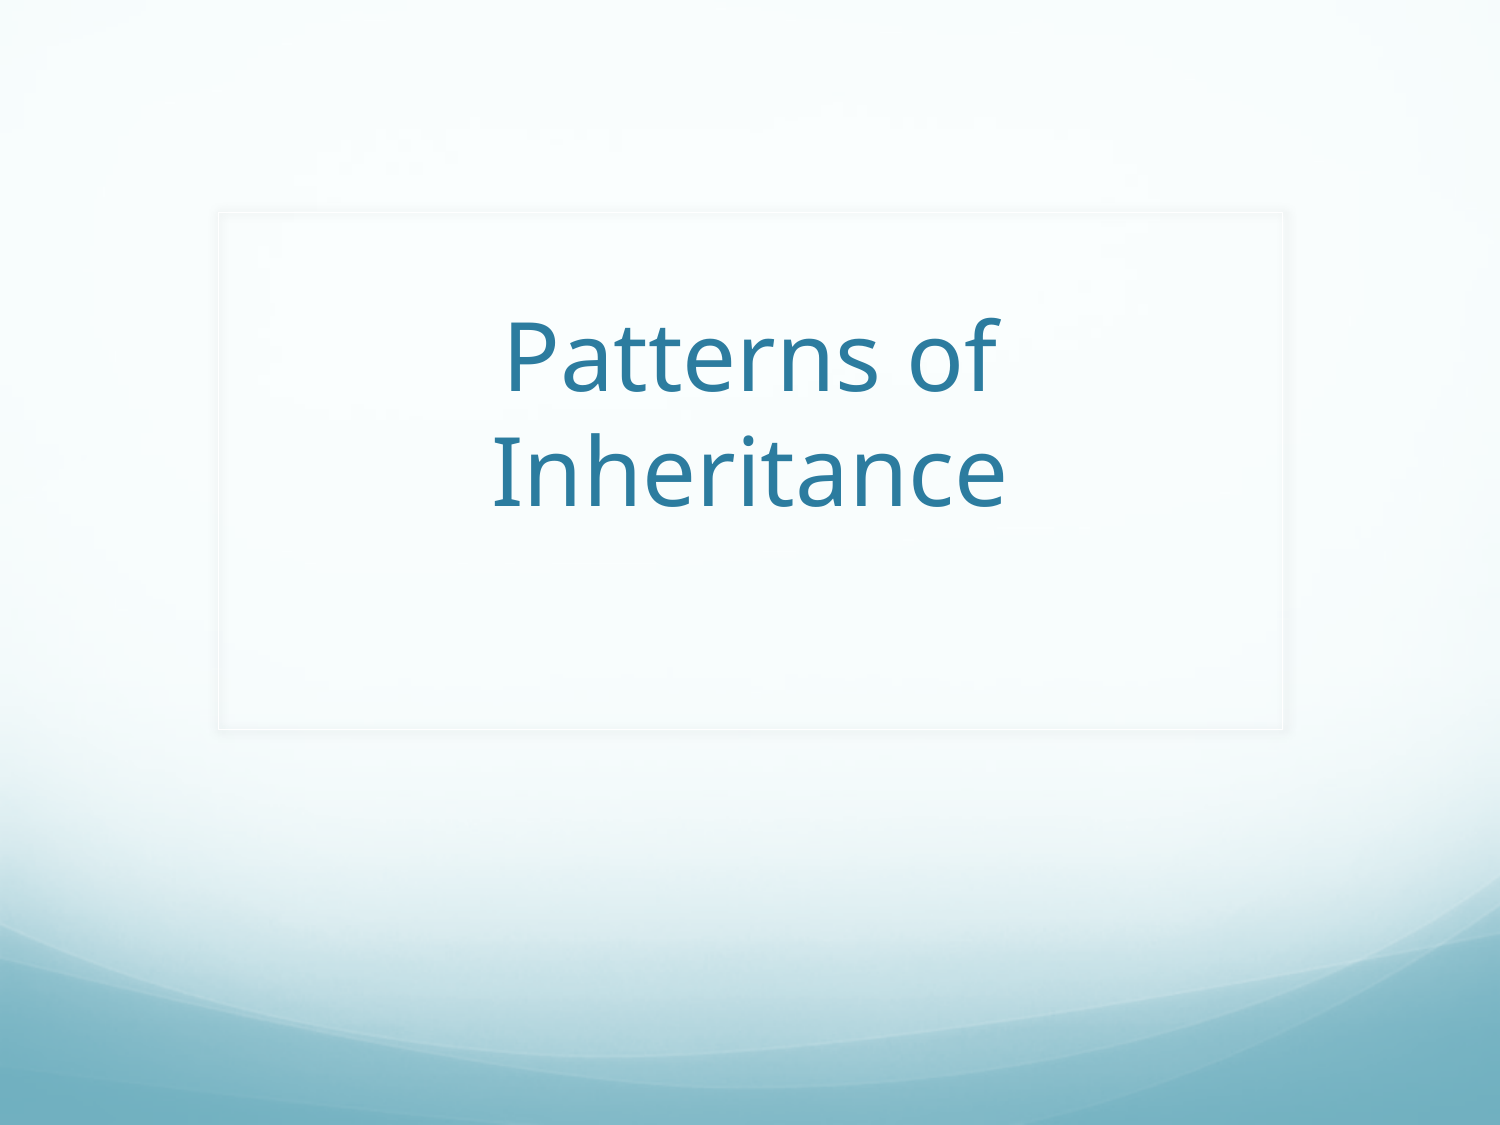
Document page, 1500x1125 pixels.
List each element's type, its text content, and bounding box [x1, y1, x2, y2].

title Patterns of Inheritance [217, 249, 1283, 533]
